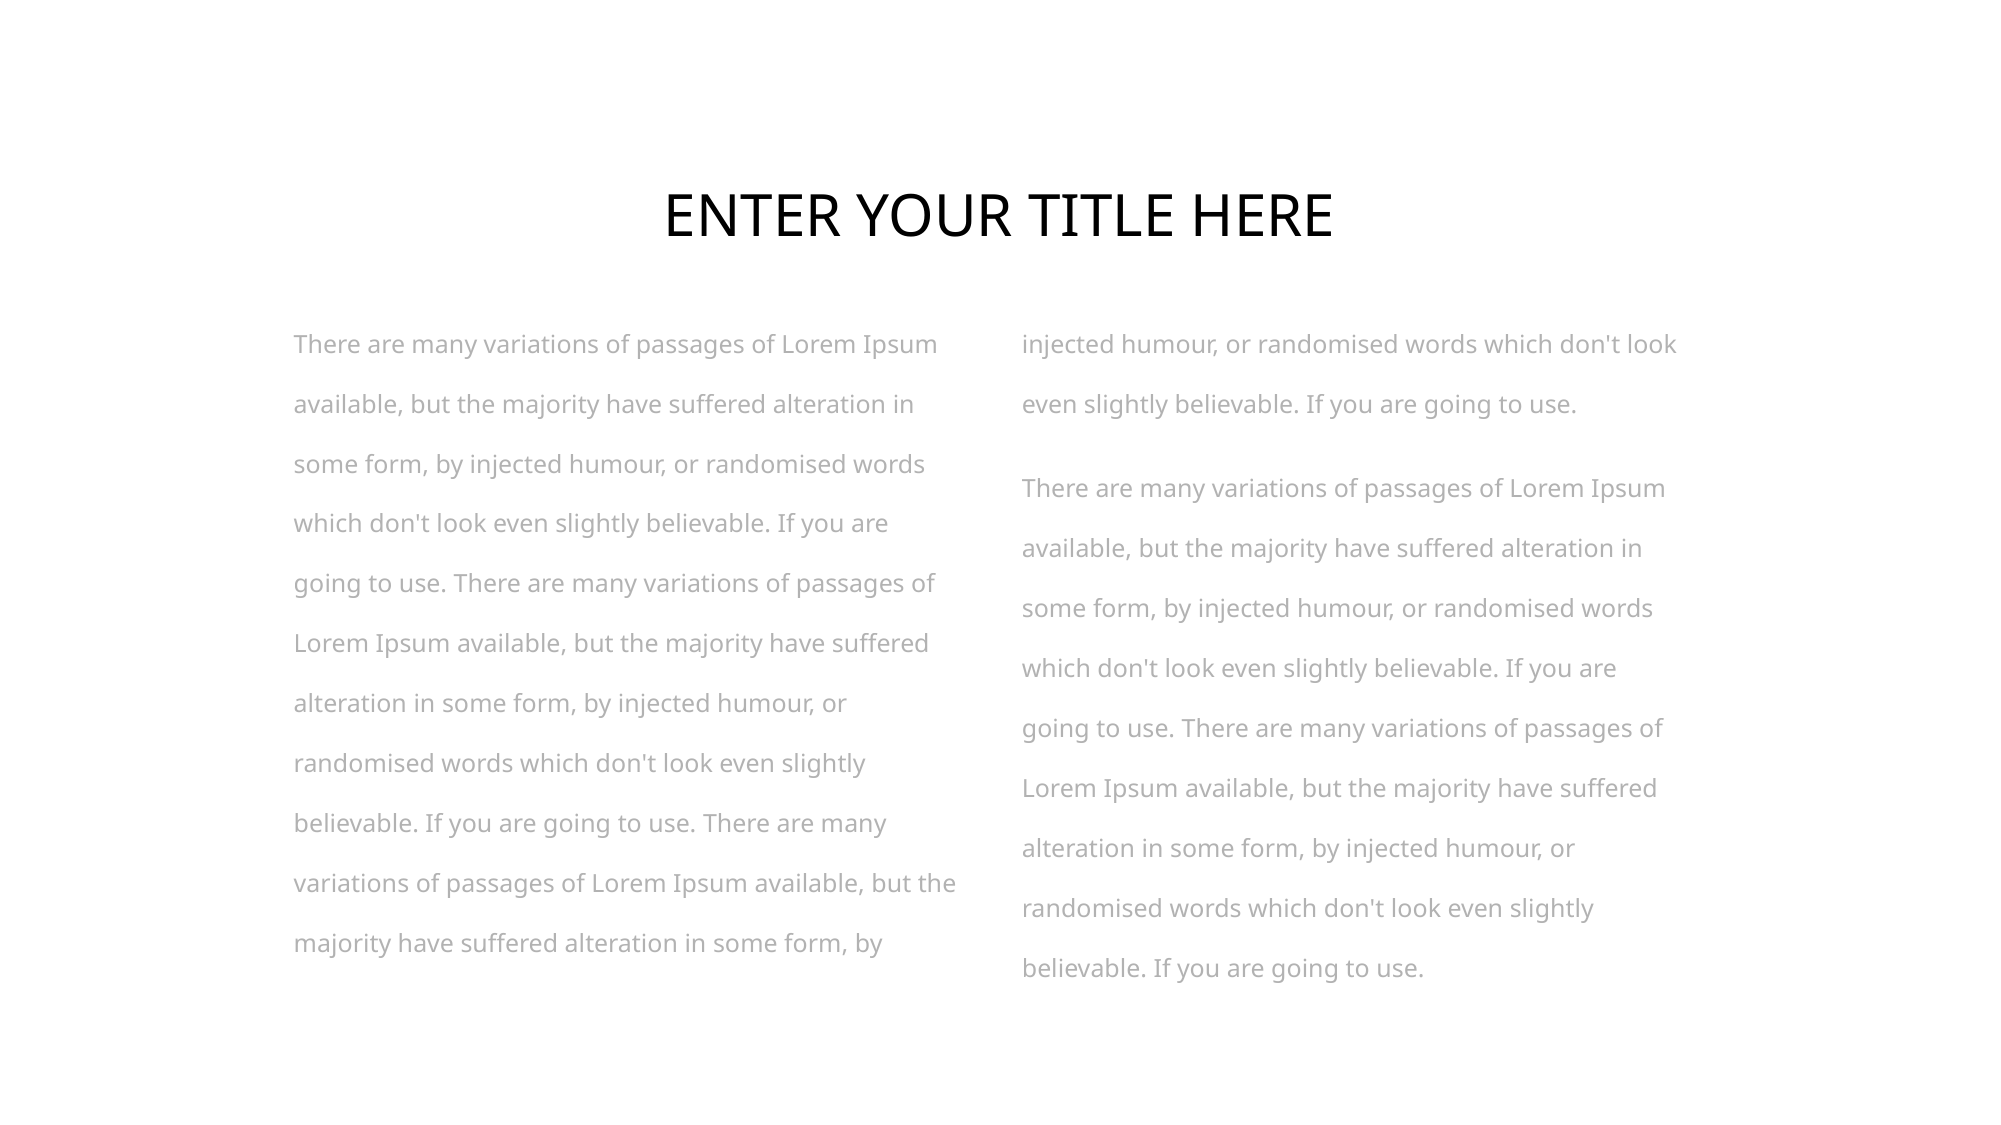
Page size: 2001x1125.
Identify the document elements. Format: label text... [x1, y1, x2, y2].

text_box ENTER YOUR TITLE HERE [293, 171, 1707, 258]
text_box There are many variations of passages of Lorem Ipsum available, but the majority have suffered alteration in some form, by injected humour, or randomised words which don't look even slightly believable. If you are going to use. There are many variations of passages of Lorem Ipsum available, but the majority have suffered alteration in some form, by injected humour, or randomised words which don't look even slightly believable. If you are going to use. There are many variations of passages of Lorem Ipsum available, but the majority have suffered alteration in some form, by injected humour, or randomised words which don't look even slightly believable. If you are going to use. There are many variations of passages of Lorem Ipsum available, but the majority have suffered alteration in some form, by injected humour, or randomised words which don't look even slightly believable. If you are going to use. There are many variations of passages of Lorem Ipsum available, but the majority have suffered alteration in some form, by injected humour, or randomised words which don't look even slightly believable. If you are going to use. [293, 298, 1707, 1017]
